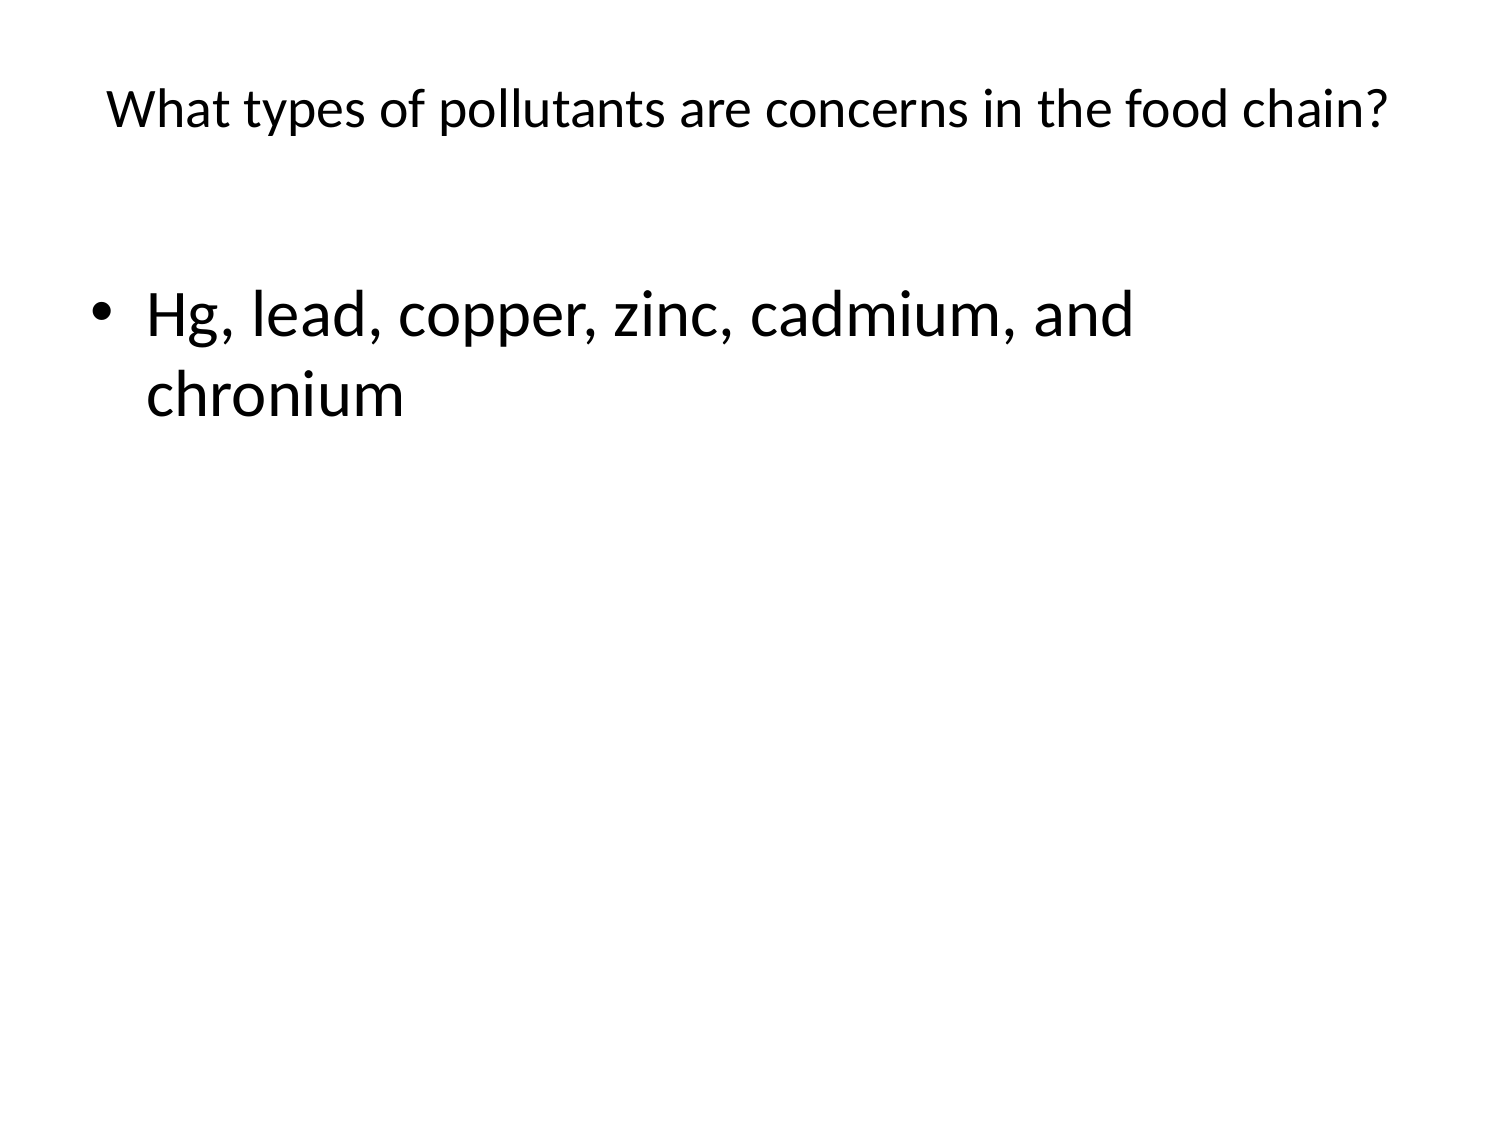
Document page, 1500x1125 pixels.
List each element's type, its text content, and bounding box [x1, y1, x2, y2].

title What types of pollutants are concerns in the food chain? [75, 45, 1425, 233]
list Hg, lead, copper, zinc, cadmium, and chronium [75, 262, 1425, 1005]
